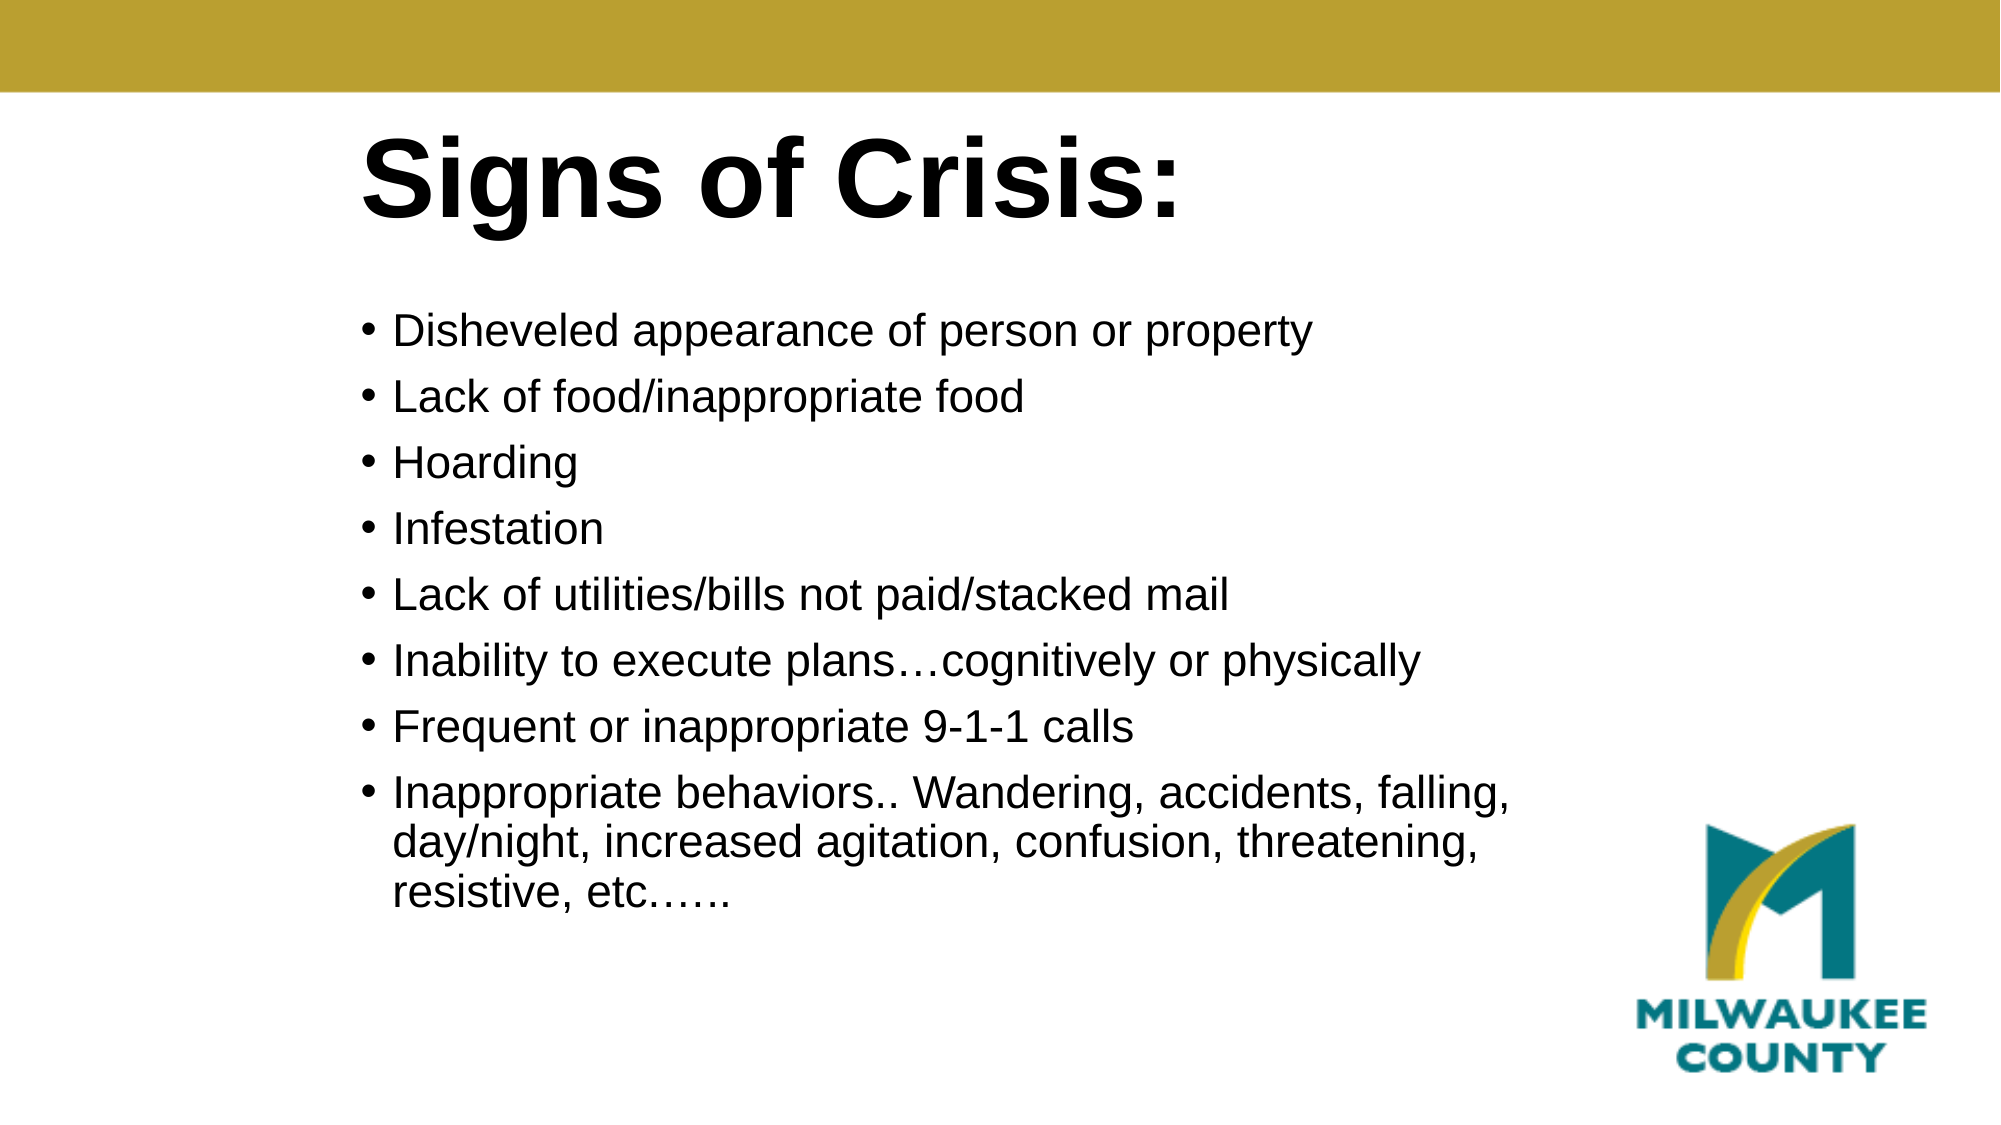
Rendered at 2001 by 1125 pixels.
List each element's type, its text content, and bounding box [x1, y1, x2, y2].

list Disheveled appearance of person or property Lack of food/inappropriate food Hoarding Infestation Lack of utilities/bills not paid/stacked mail Inability to execute plans…cognitively or physically Frequent or inappropriate 9-1-1 calls Inappropriate behaviors.. Wandering, accidents, falling, day/night, increased agitation, confusion, threatening, resistive, etc.….. [352, 298, 1648, 926]
picture [0, 0, 2000, 1125]
title Signs of Crisis: [352, 96, 1648, 278]
